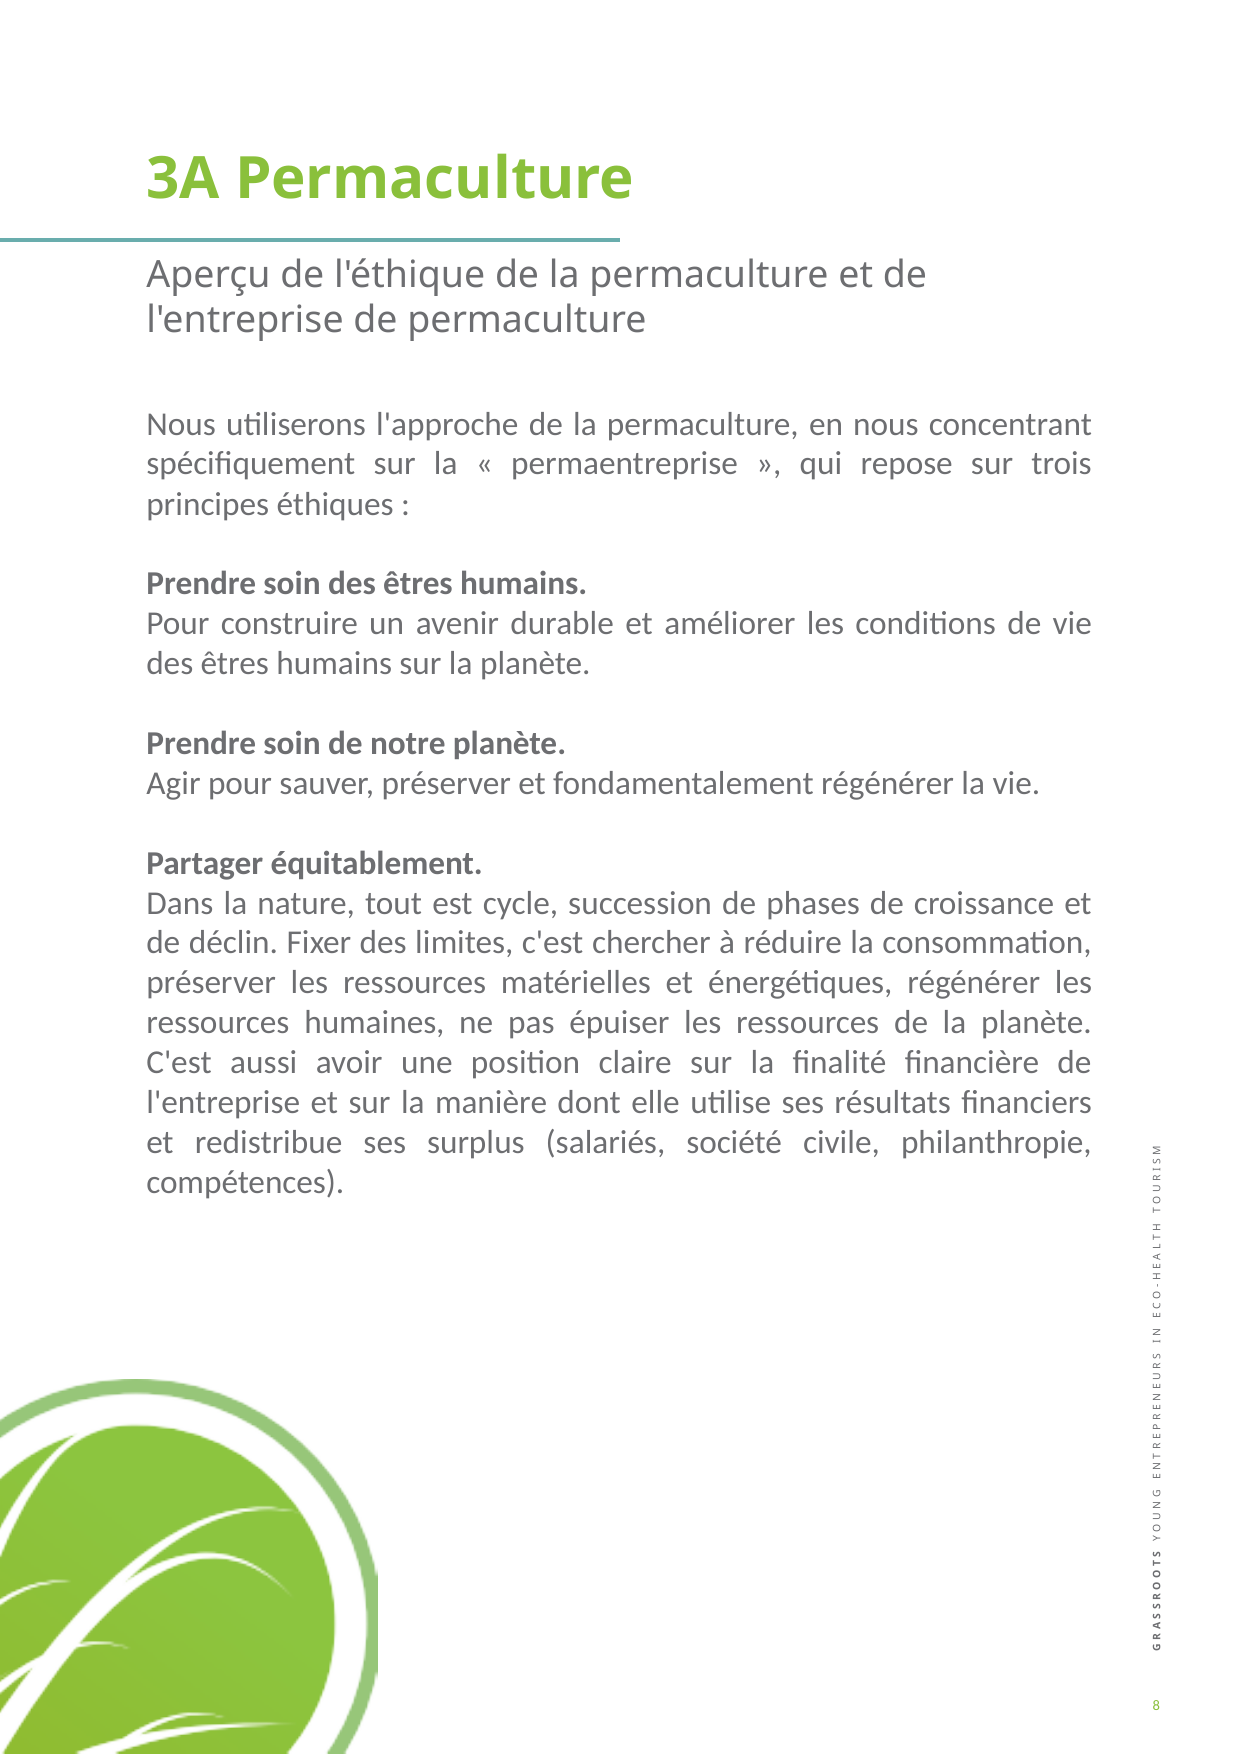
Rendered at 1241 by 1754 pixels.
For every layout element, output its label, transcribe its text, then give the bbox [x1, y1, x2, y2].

slide_number 8 [1125, 1666, 1187, 1743]
list Aperçu de l'éthique de la permaculture et de l'entreprise de permaculture [131, 242, 1109, 371]
list Nous utiliserons l'approche de la permaculture, en nous concentrant spécifiquement sur la « permaentreprise », qui repose sur trois principes éthiques : Prendre soin des êtres humains. Pour construire un avenir durable et améliorer les conditions de vie des êtres humains sur la planète. Prendre soin de notre planète. Agir pour sauver, préserver et fondamentalement régénérer la vie. Partager équitablement. Dans la nature, tout est cycle, succession de phases de croissance et de déclin. Fixer des limites, c'est chercher à réduire la consommation, préserver les ressources matérielles et énergétiques, régénérer les ressources humaines, ne pas épuiser les ressources de la planète. C'est aussi avoir une position claire sur la finalité financière de l'entreprise et sur la manière dont elle utilise ses résultats financiers et redistribue ses surplus (salariés, société civile, philanthropie, compétences). [131, 394, 1109, 1609]
list 3A Permaculture [131, 132, 1109, 242]
text_box [320, 615, 351, 664]
